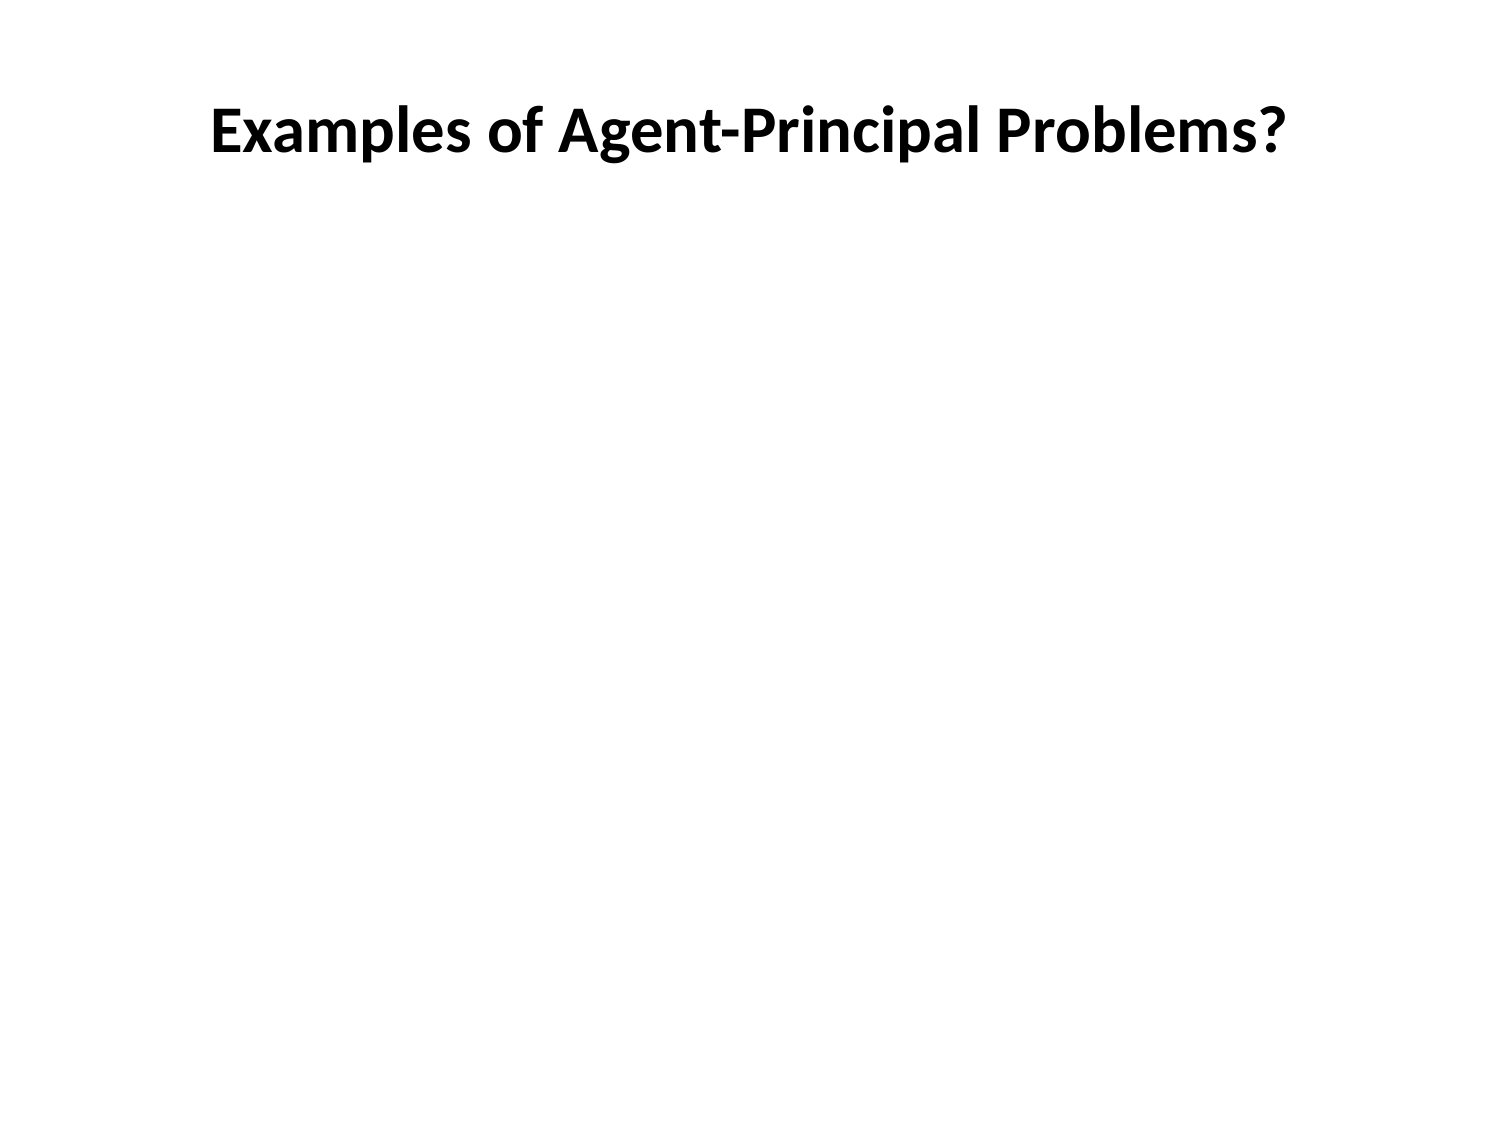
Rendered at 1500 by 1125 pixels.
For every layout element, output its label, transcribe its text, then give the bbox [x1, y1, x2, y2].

title Examples of Agent-Principal Problems? [0, 12, 1500, 240]
